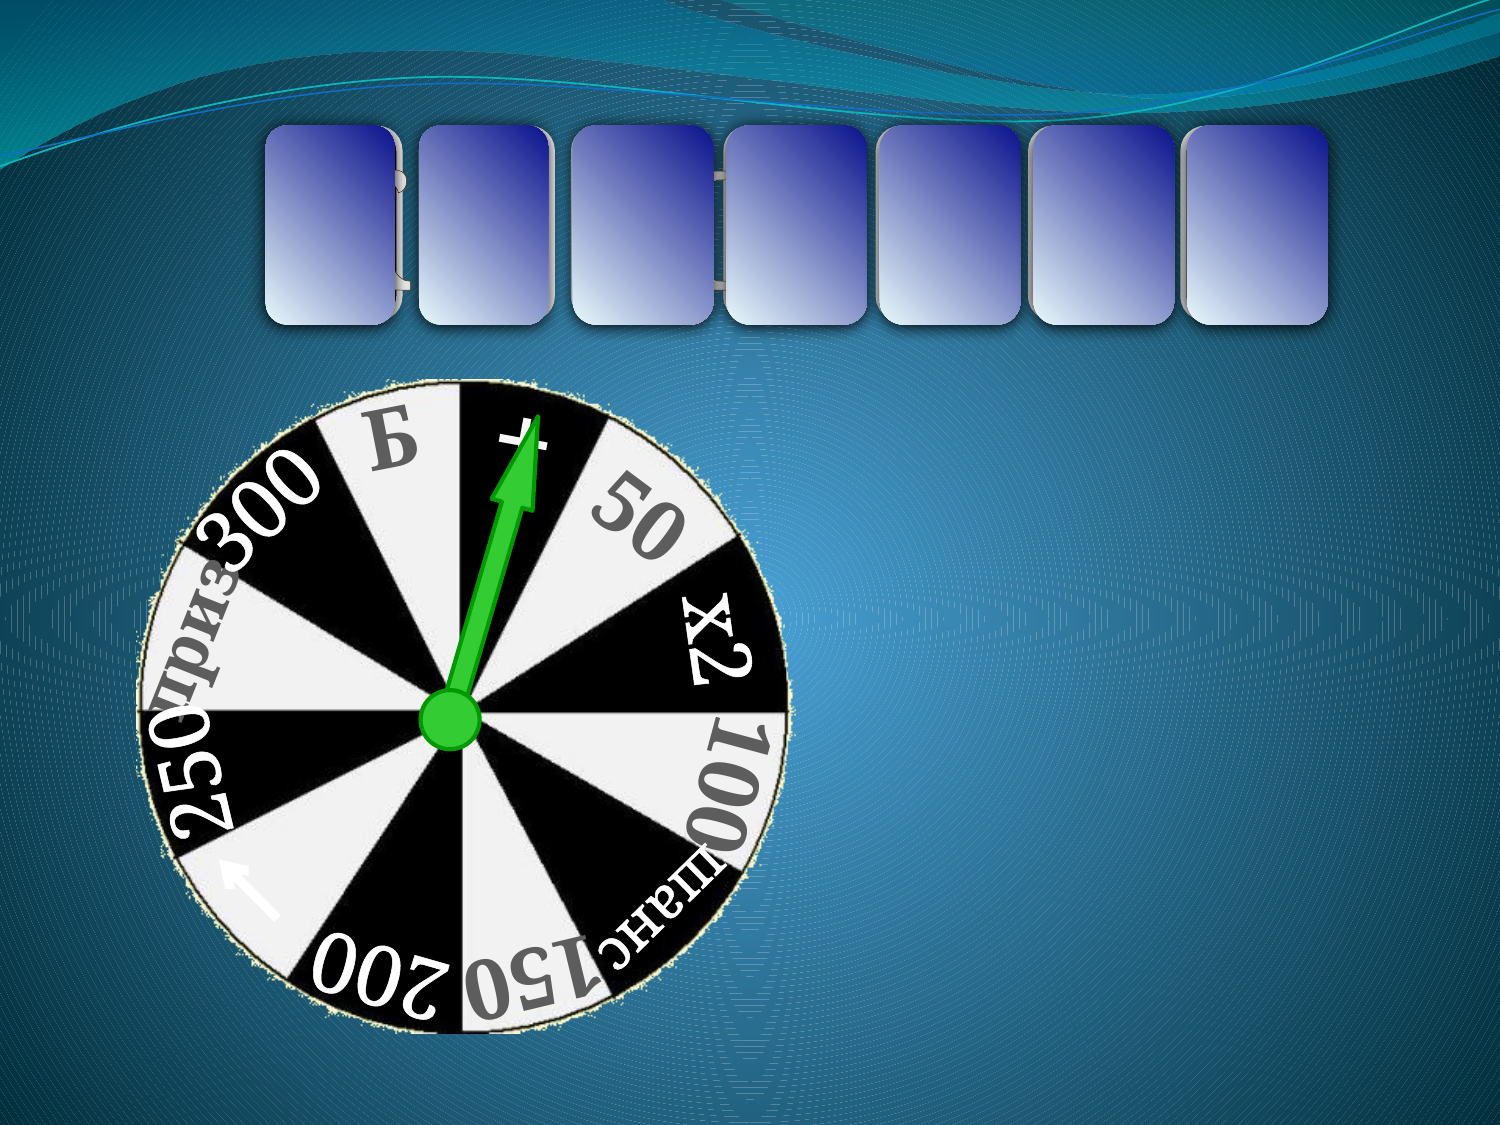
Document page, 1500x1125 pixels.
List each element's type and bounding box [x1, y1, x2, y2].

text_box [128, 362, 796, 1040]
text_box [1031, 123, 1174, 327]
text_box [727, 123, 867, 327]
text_box [570, 123, 716, 327]
text_box [263, 123, 397, 327]
text_box [417, 123, 551, 327]
text_box [1184, 123, 1330, 327]
text_box [877, 123, 1020, 327]
